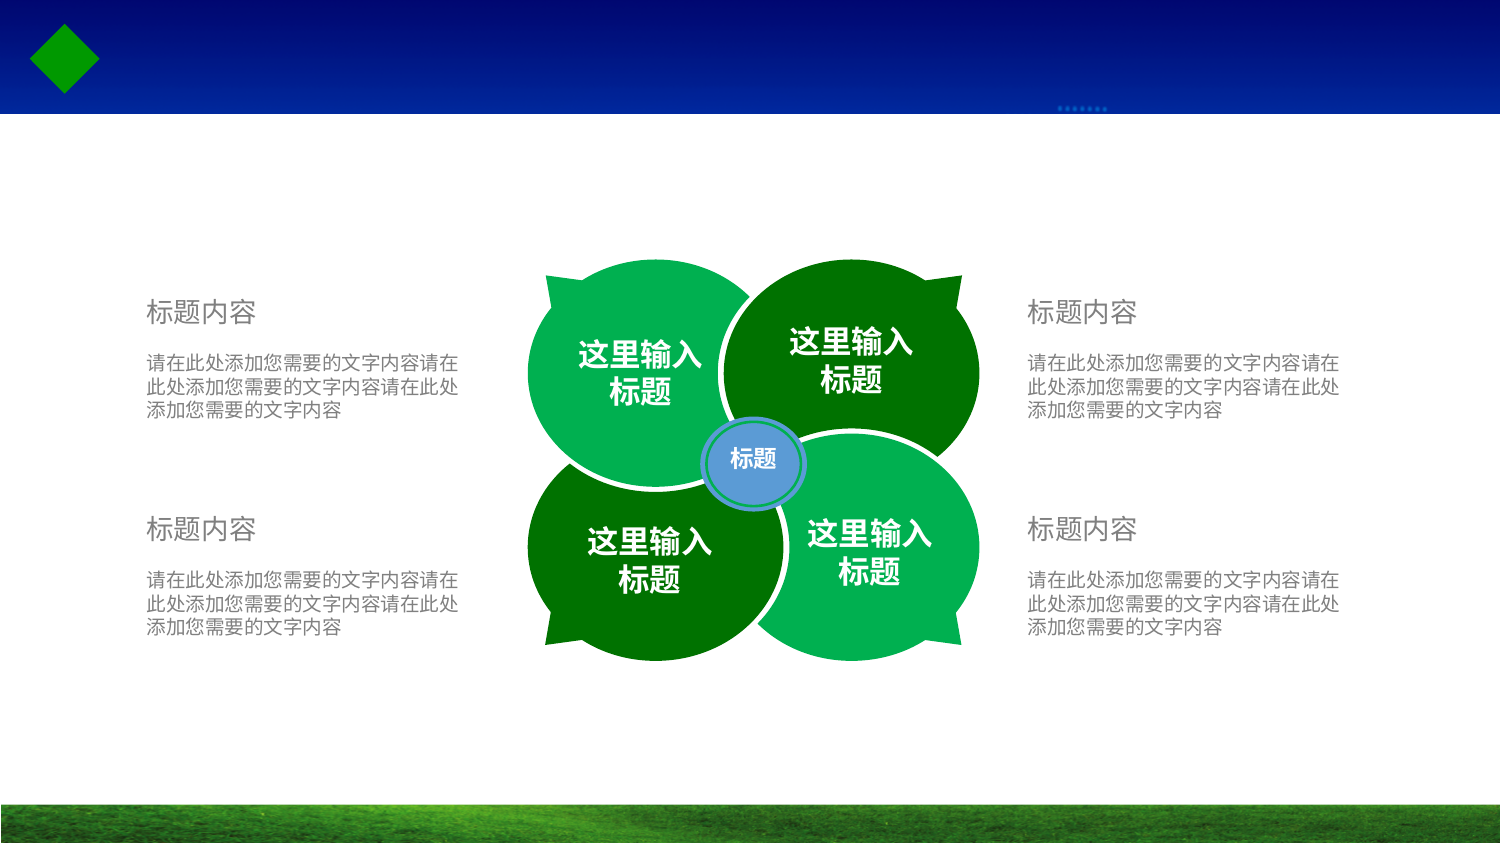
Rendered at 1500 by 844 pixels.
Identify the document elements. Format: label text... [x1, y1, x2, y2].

text_box 标题内容 请在此处添加您需要的文字内容请在此处添加您需要的文字内容请在此处添加您需要的文字内容 [146, 294, 473, 422]
text_box 标题内容 请在此处添加您需要的文字内容请在此处添加您需要的文字内容请在此处添加您需要的文字内容 [1027, 511, 1354, 639]
text_box 标题内容 请在此处添加您需要的文字内容请在此处添加您需要的文字内容请在此处添加您需要的文字内容 [146, 511, 473, 639]
text_box 标题内容 请在此处添加您需要的文字内容请在此处添加您需要的文字内容请在此处添加您需要的文字内容 [1027, 294, 1354, 422]
picture [0, 805, 1500, 844]
picture [0, 0, 1500, 114]
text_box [527, 259, 980, 661]
